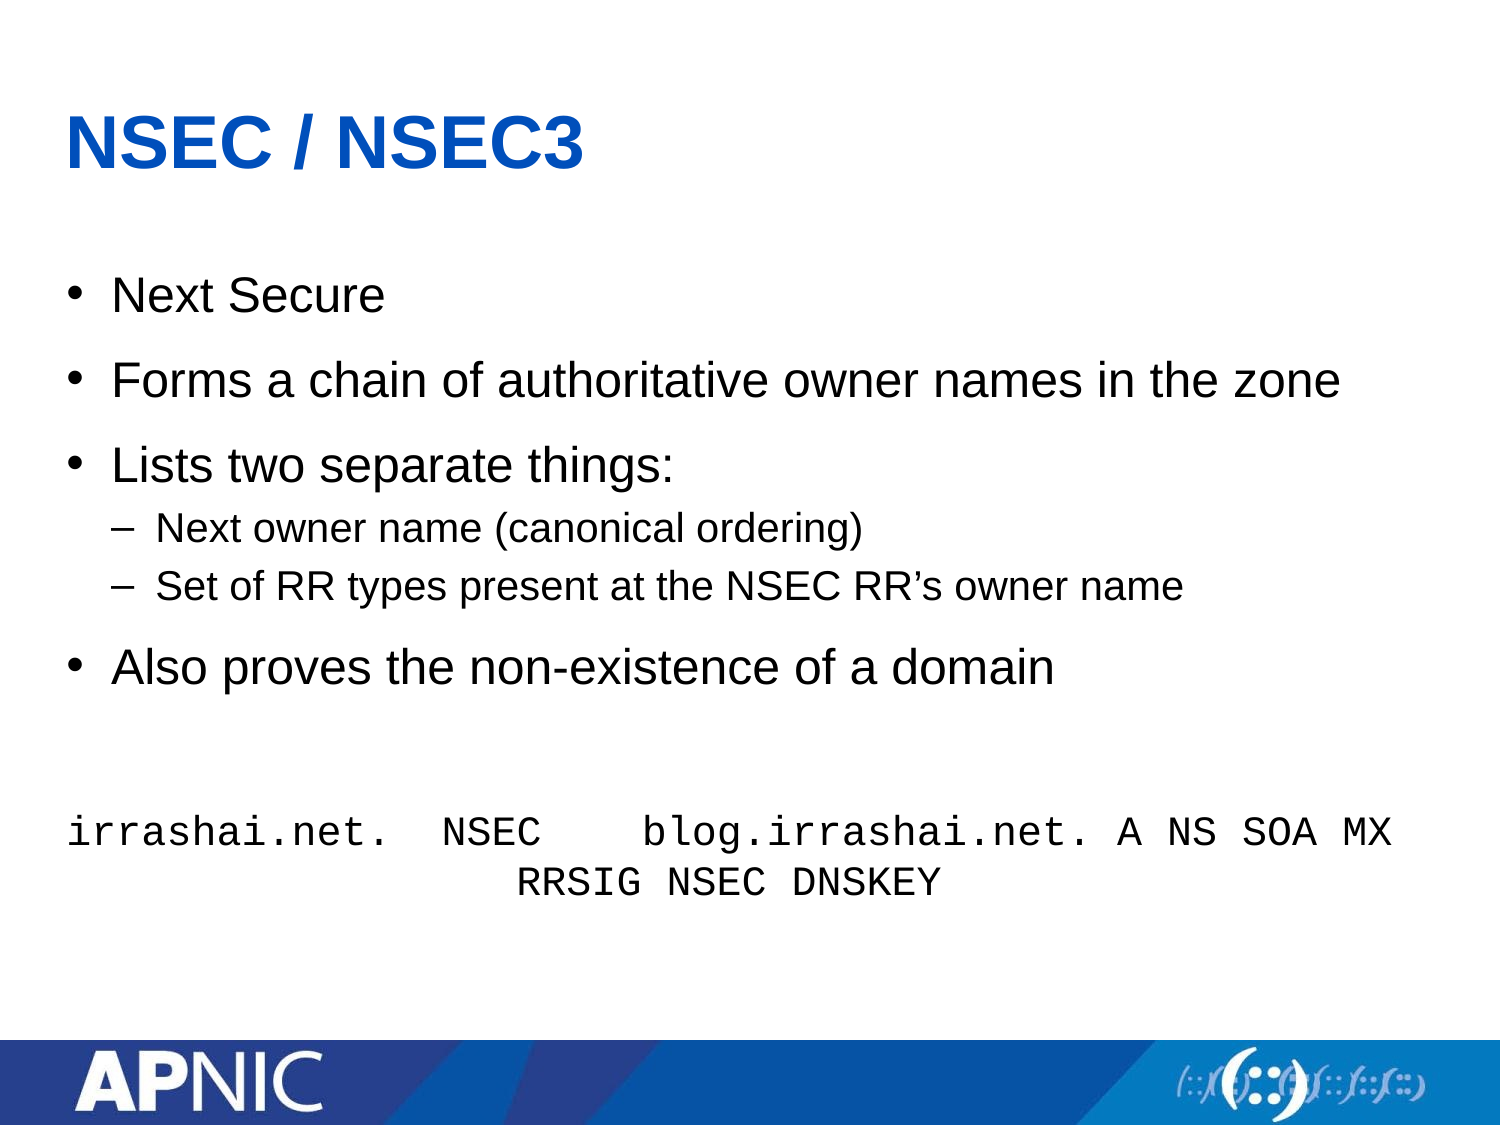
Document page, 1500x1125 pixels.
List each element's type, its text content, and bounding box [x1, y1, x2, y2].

picture [0, 1040, 1500, 1125]
list Next Secure Forms a chain of authoritative owner names in the zone Lists two separate things: Next owner name (canonical ordering) Set of RR types present at the NSEC RR’s owner name Also proves the non-existence of a domain irrashai.net. NSEC blog.irrashai.net. A NS SOA MX RRSIG NSEC DNSKEY [66, 262, 1437, 1012]
title NSEC / NSEC3 [64, 45, 1436, 233]
